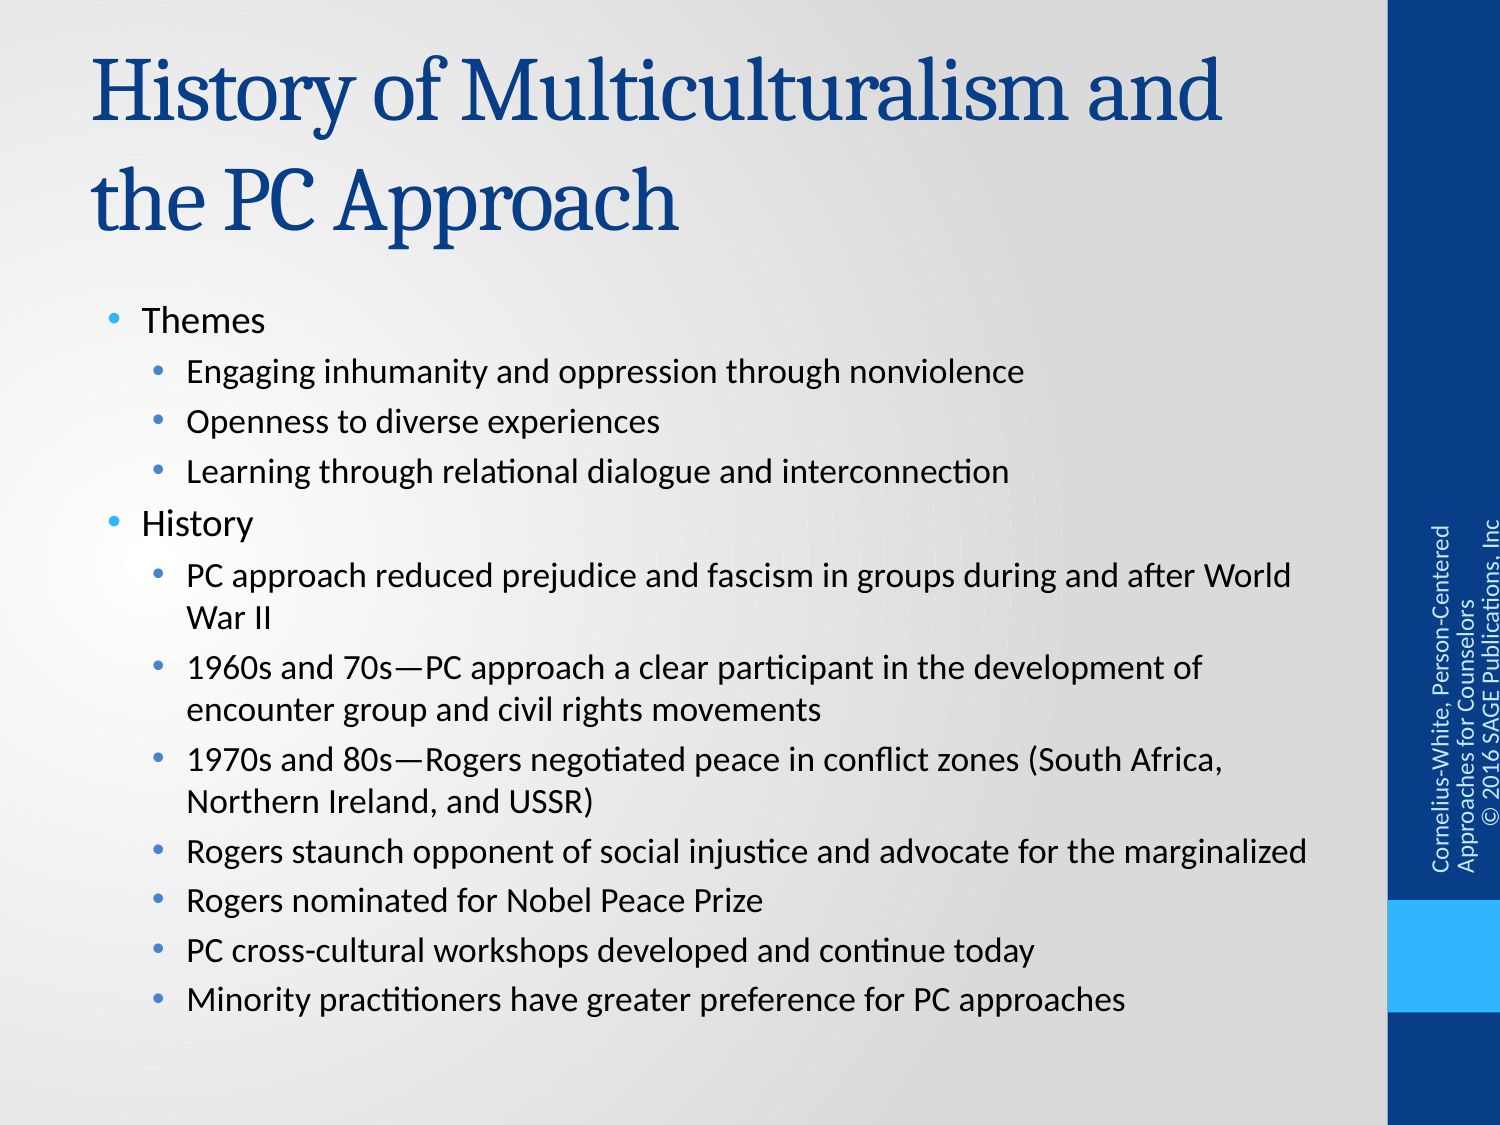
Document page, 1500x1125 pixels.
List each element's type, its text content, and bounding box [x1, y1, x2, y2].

title History of Multiculturalism and the PC Approach [75, 45, 1325, 233]
list Themes Engaging inhumanity and oppression through nonviolence Openness to diverse experiences Learning through relational dialogue and interconnection History PC approach reduced prejudice and fascism in groups during and after World War II 1960s and 70s—PC approach a clear participant in the development of encounter group and civil rights movements 1970s and 80s—Rogers negotiated peace in conflict zones (South Africa, Northern Ireland, and USSR) Rogers staunch opponent of social injustice and advocate for the marginalized Rogers nominated for Nobel Peace Prize PC cross-cultural workshops developed and continue today Minority practitioners have greater preference for PC approaches [75, 287, 1325, 1050]
footer Cornelius-White, Person-Centered Approaches for Counselors © 2016 SAGE Publications, Inc. [1408, 500, 1469, 889]
